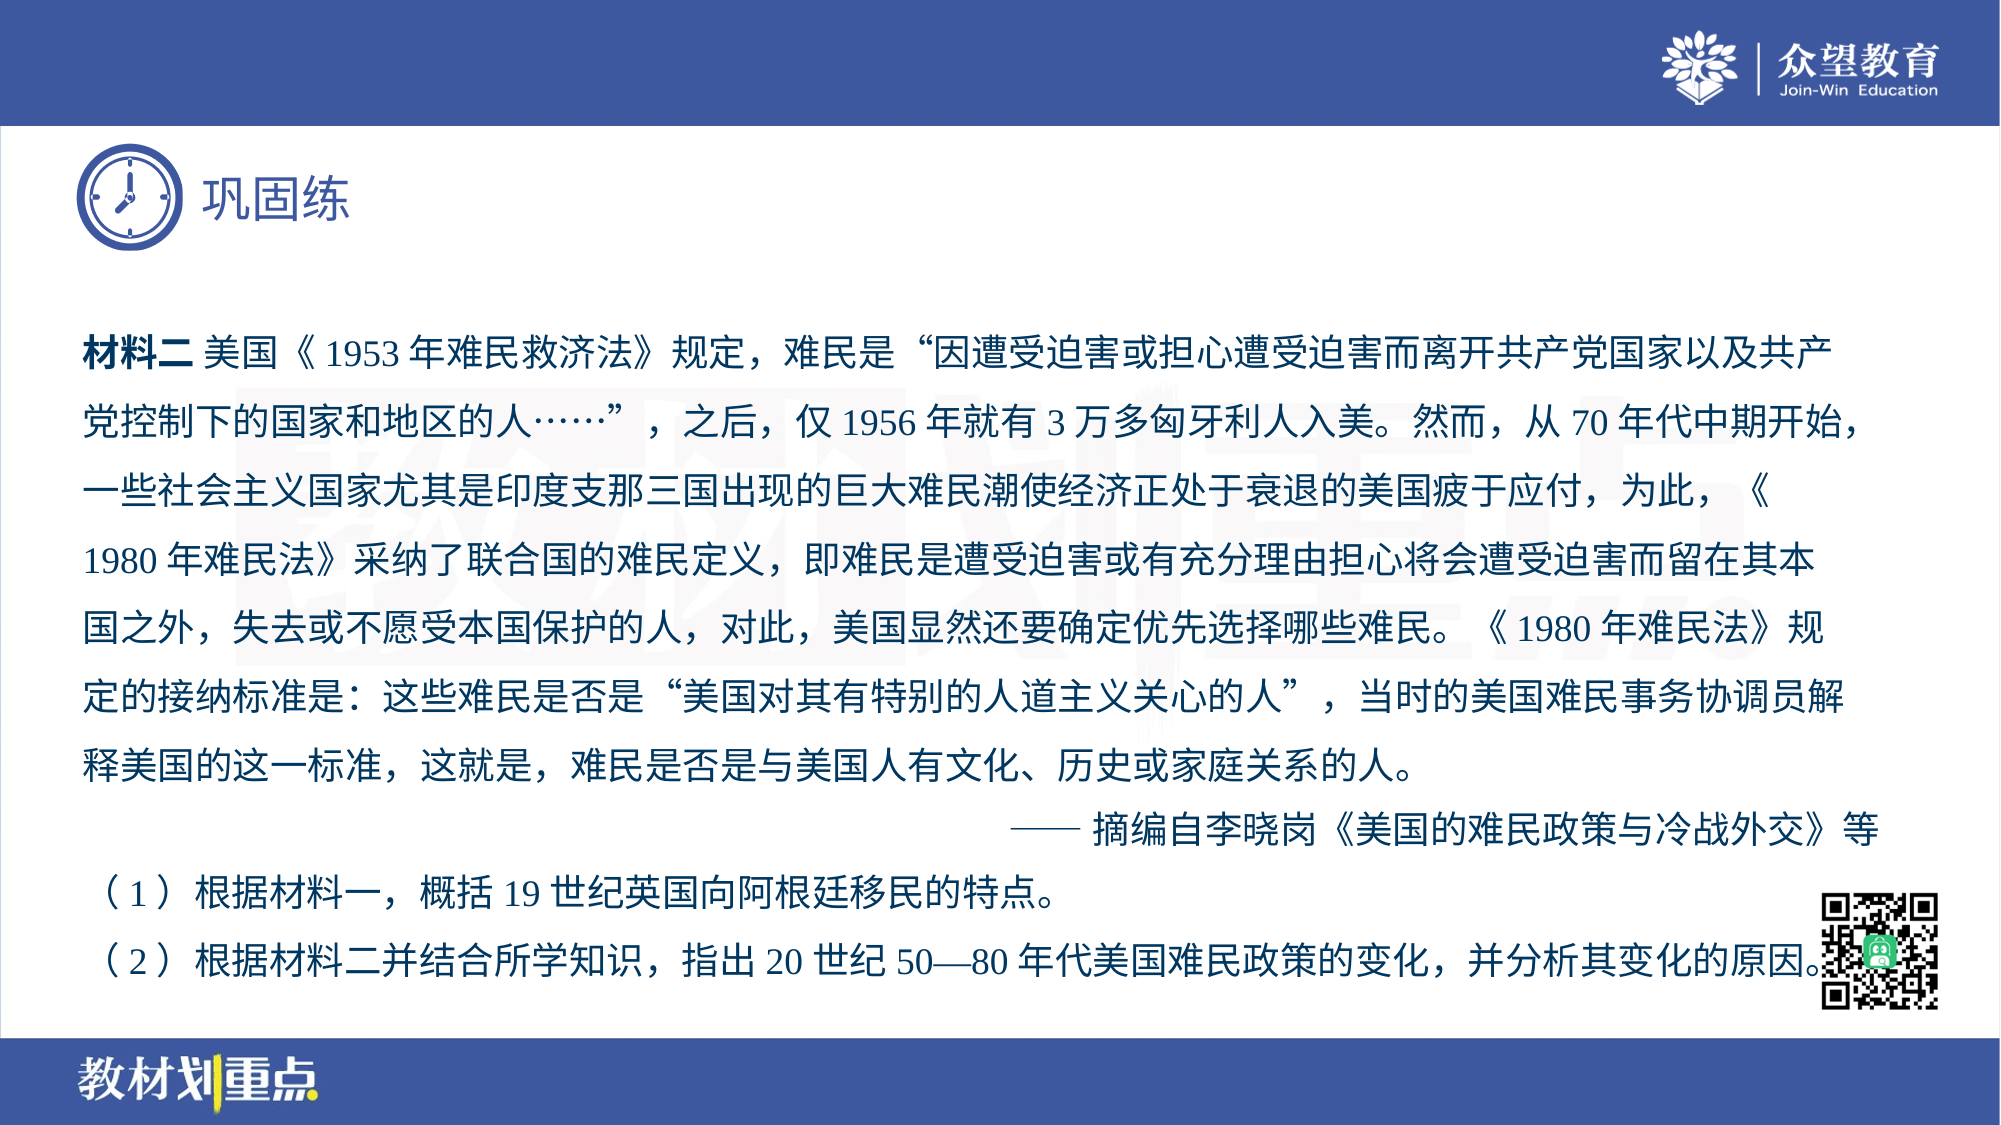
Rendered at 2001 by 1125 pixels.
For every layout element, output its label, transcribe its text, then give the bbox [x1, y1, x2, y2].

text_box （1）根据材料一，概括19世纪英国向阿根廷移民的特点。 [82, 847, 1817, 907]
text_box 材料二 美国《1953年难民救济法》规定，难民是“因遭受迫害或担心遭受迫害而离开共产党国家以及共产 党控制下的国家和地区的人……”，之后，仅1956年就有3万多匈牙利人入美。然而，从70年代中期开始， 一些社会主义国家尤其是印度支那三国出现的巨大难民潮使经济正处于衰退的美国疲于应付，为此，《 1980年难民法》采纳了联合国的难民定义，即难民是遭受迫害或有充分理由担心将会遭受迫害而留在其本 国之外，失去或不愿受本国保护的人，对此，美国显然还要确定优先选择哪些难民。《1980年难民法》规 定的接纳标准是：这些难民是否是“美国对其有特别的人道主义关心的人”，当时的美国难民事务协调员解 释美国的这一标准，这就是，难民是否是与美国人有文化、历史或家庭关系的人。 ——摘编自李晓岗《美国的难民政策与冷战外交》等 [82, 305, 1817, 845]
text_box （2）根据材料二并结合所学知识，指出20世纪50—80年代美国难民政策的变化，并分析其变化的原因。 [82, 915, 1817, 975]
picture [0, 0, 2000, 1125]
